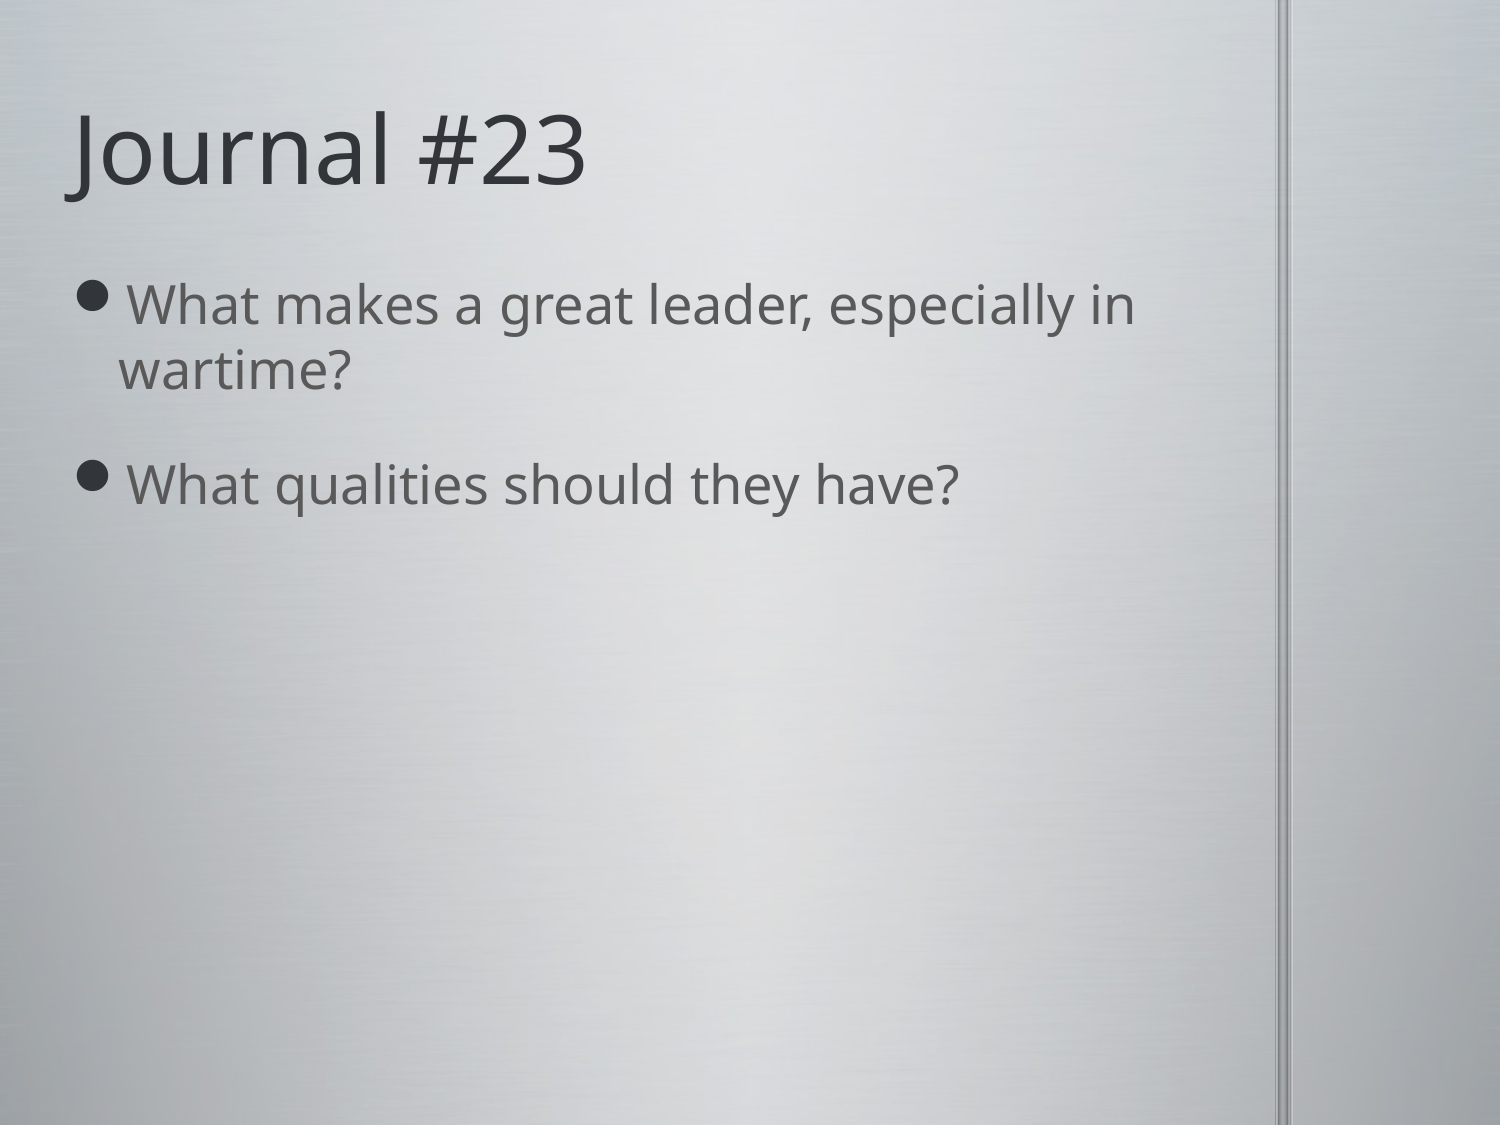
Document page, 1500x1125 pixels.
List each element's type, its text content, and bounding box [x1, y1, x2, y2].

title Journal #23 [57, 86, 1220, 207]
picture [0, 0, 1500, 1125]
list What makes a great leader, especially in wartime? What qualities should they have? [57, 262, 1220, 1005]
